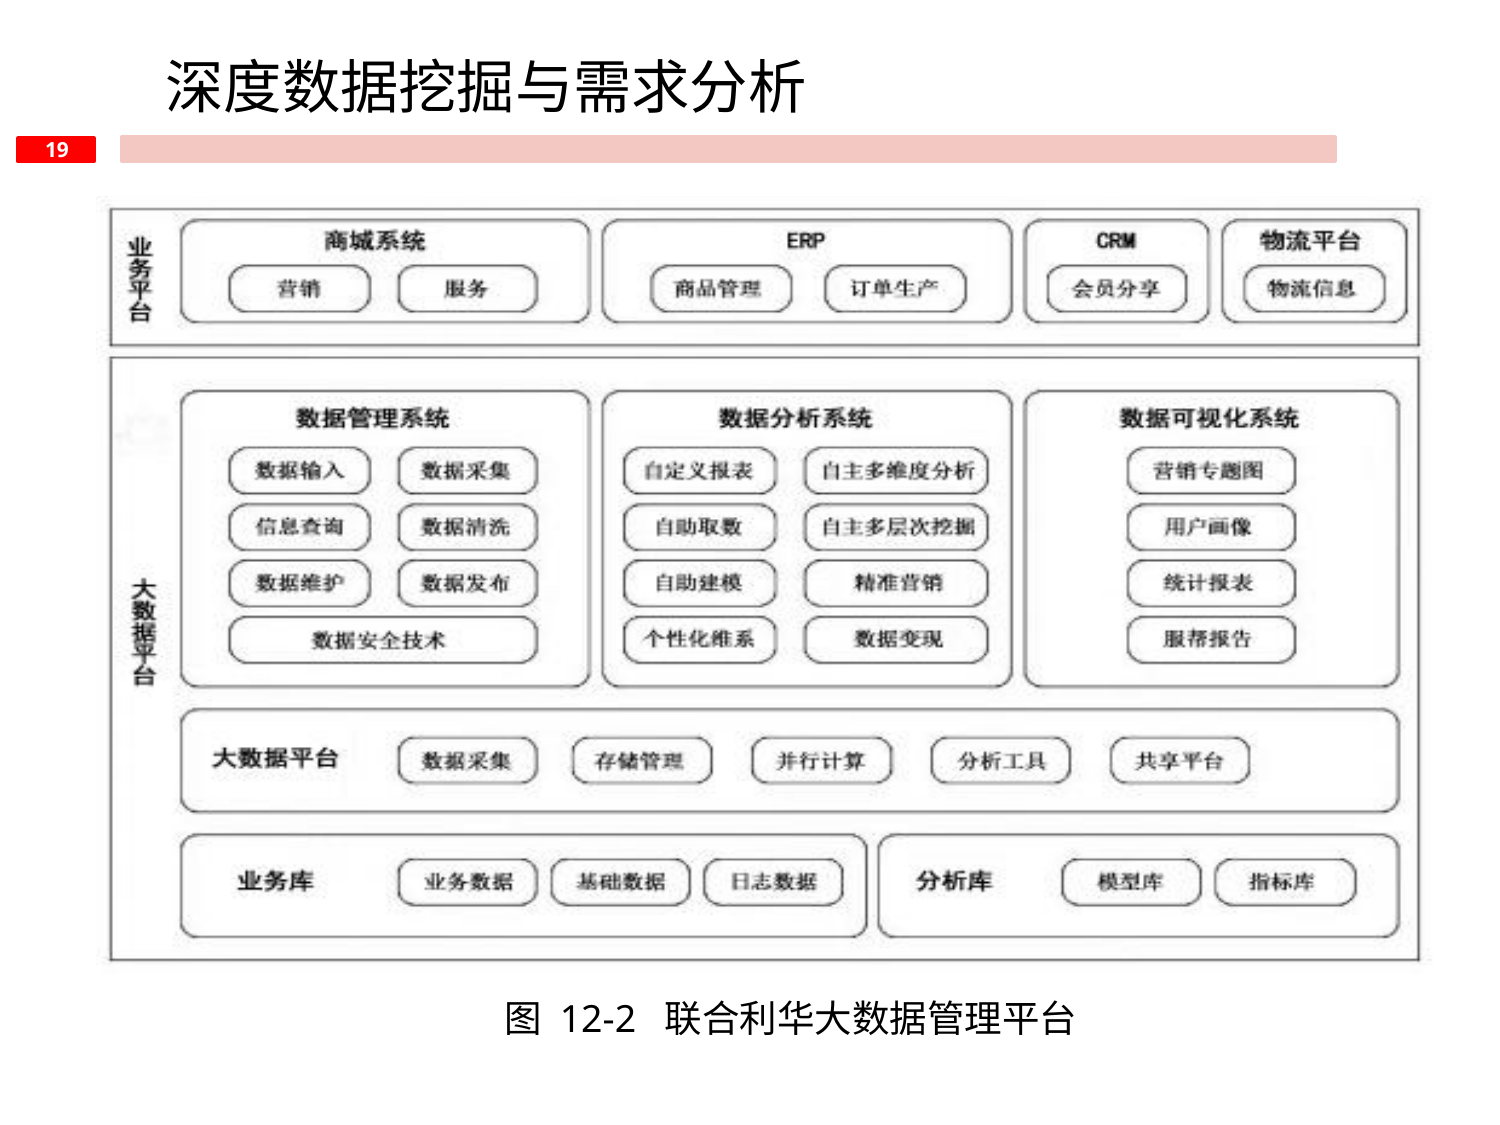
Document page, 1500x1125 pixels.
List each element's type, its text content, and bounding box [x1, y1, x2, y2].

picture [95, 196, 1436, 974]
text_box 图 12-2 联合利华大数据管理平台 [490, 987, 1198, 1048]
text_box [17, 129, 97, 189]
text_box 深度数据挖掘与需求分析 [123, 42, 958, 128]
